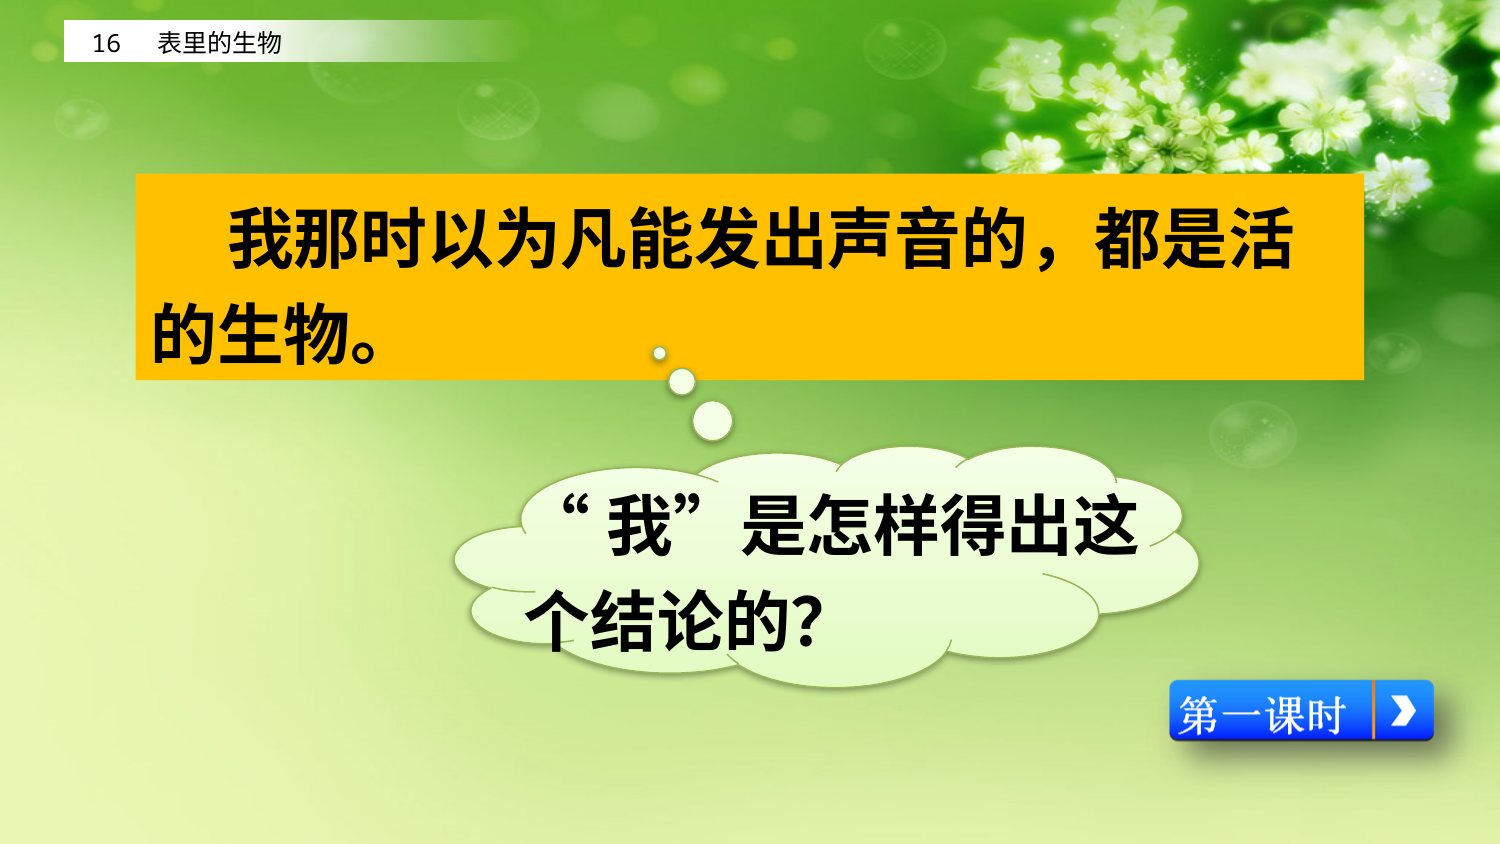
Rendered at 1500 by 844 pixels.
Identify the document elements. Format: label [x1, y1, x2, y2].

text_box [454, 445, 1205, 688]
picture [0, 0, 1500, 844]
